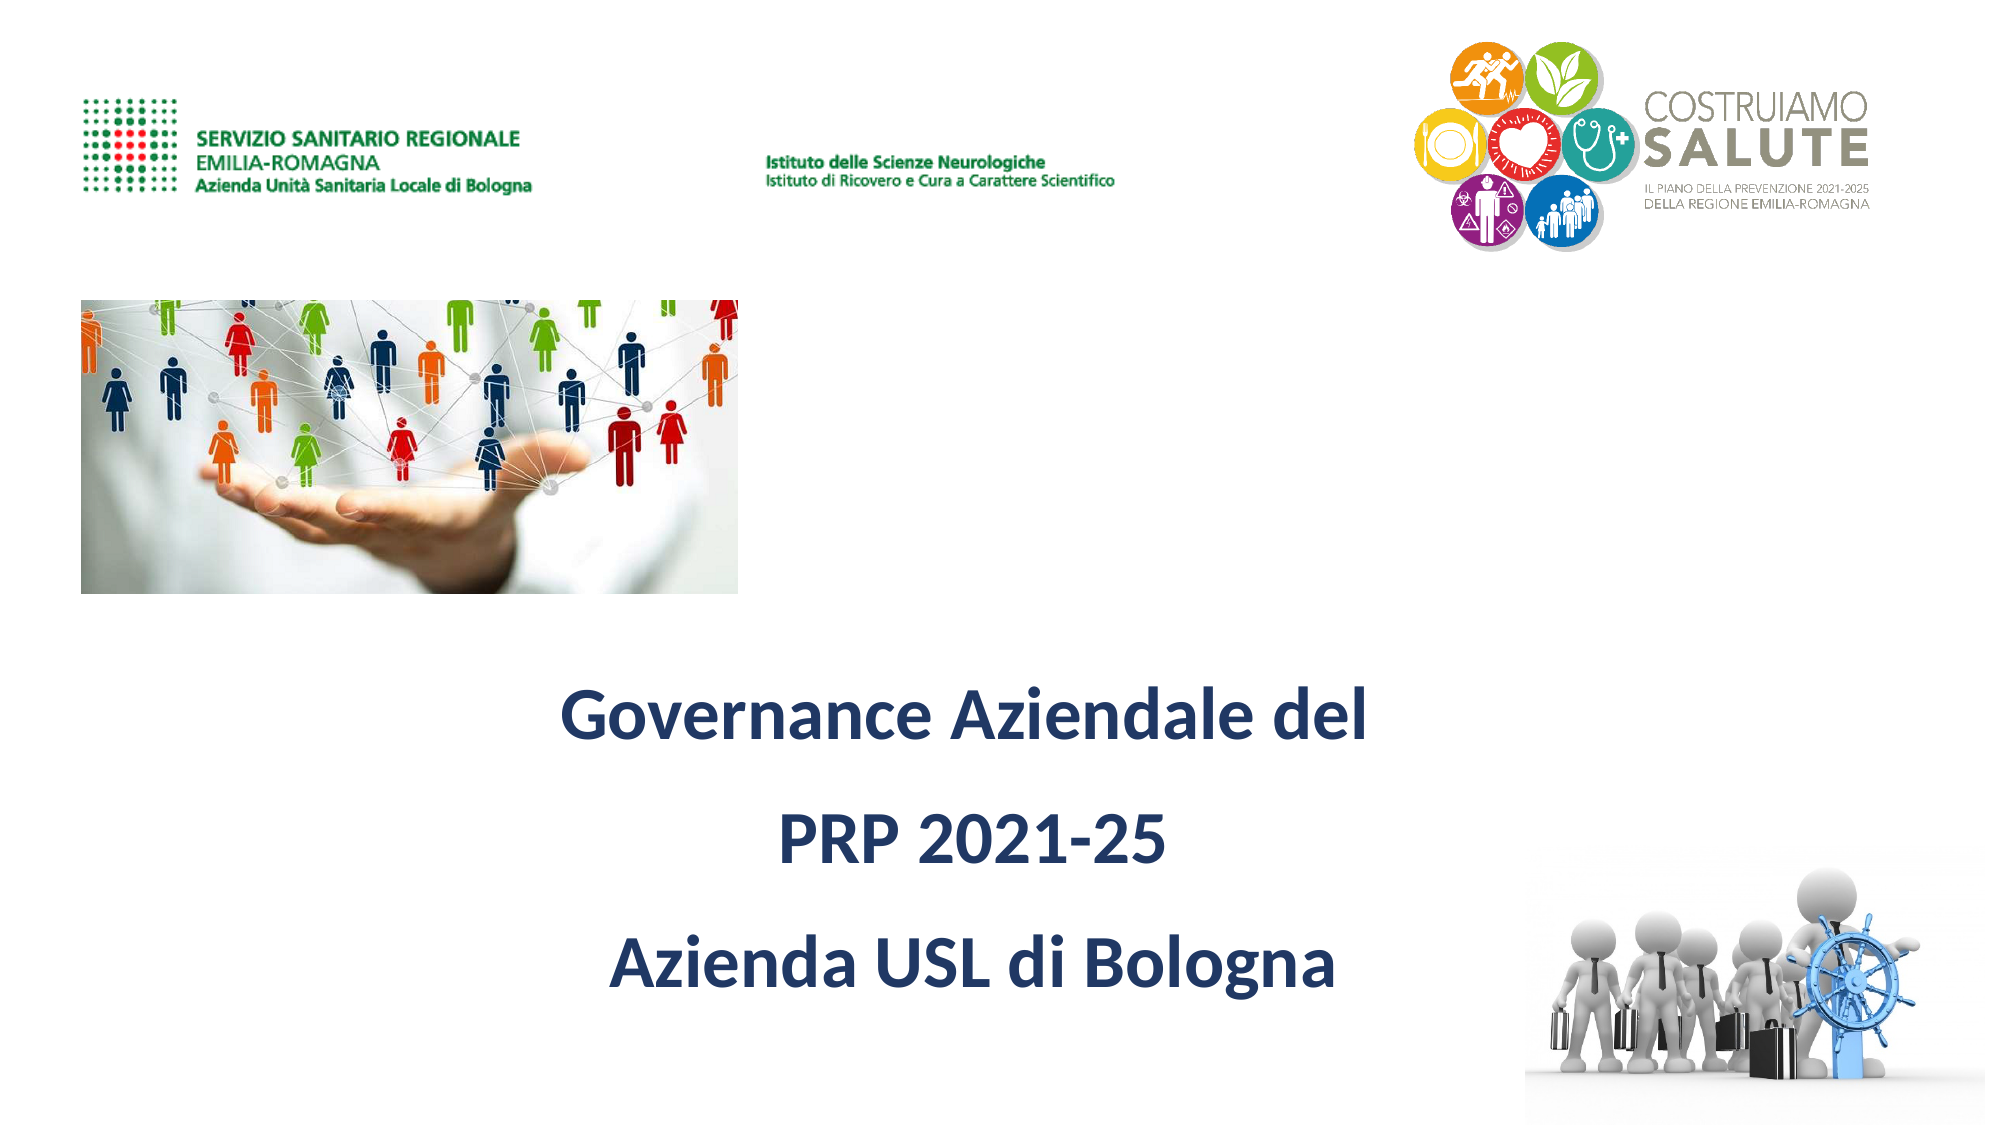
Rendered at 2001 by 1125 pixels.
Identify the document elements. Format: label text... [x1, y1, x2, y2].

picture [1405, 22, 1882, 270]
picture [1525, 845, 1985, 1125]
picture [80, 95, 1119, 197]
text_box Governance Aziendale del PRP 2021-25 Azienda USL di Bologna [473, 643, 1474, 1011]
picture [80, 300, 738, 594]
